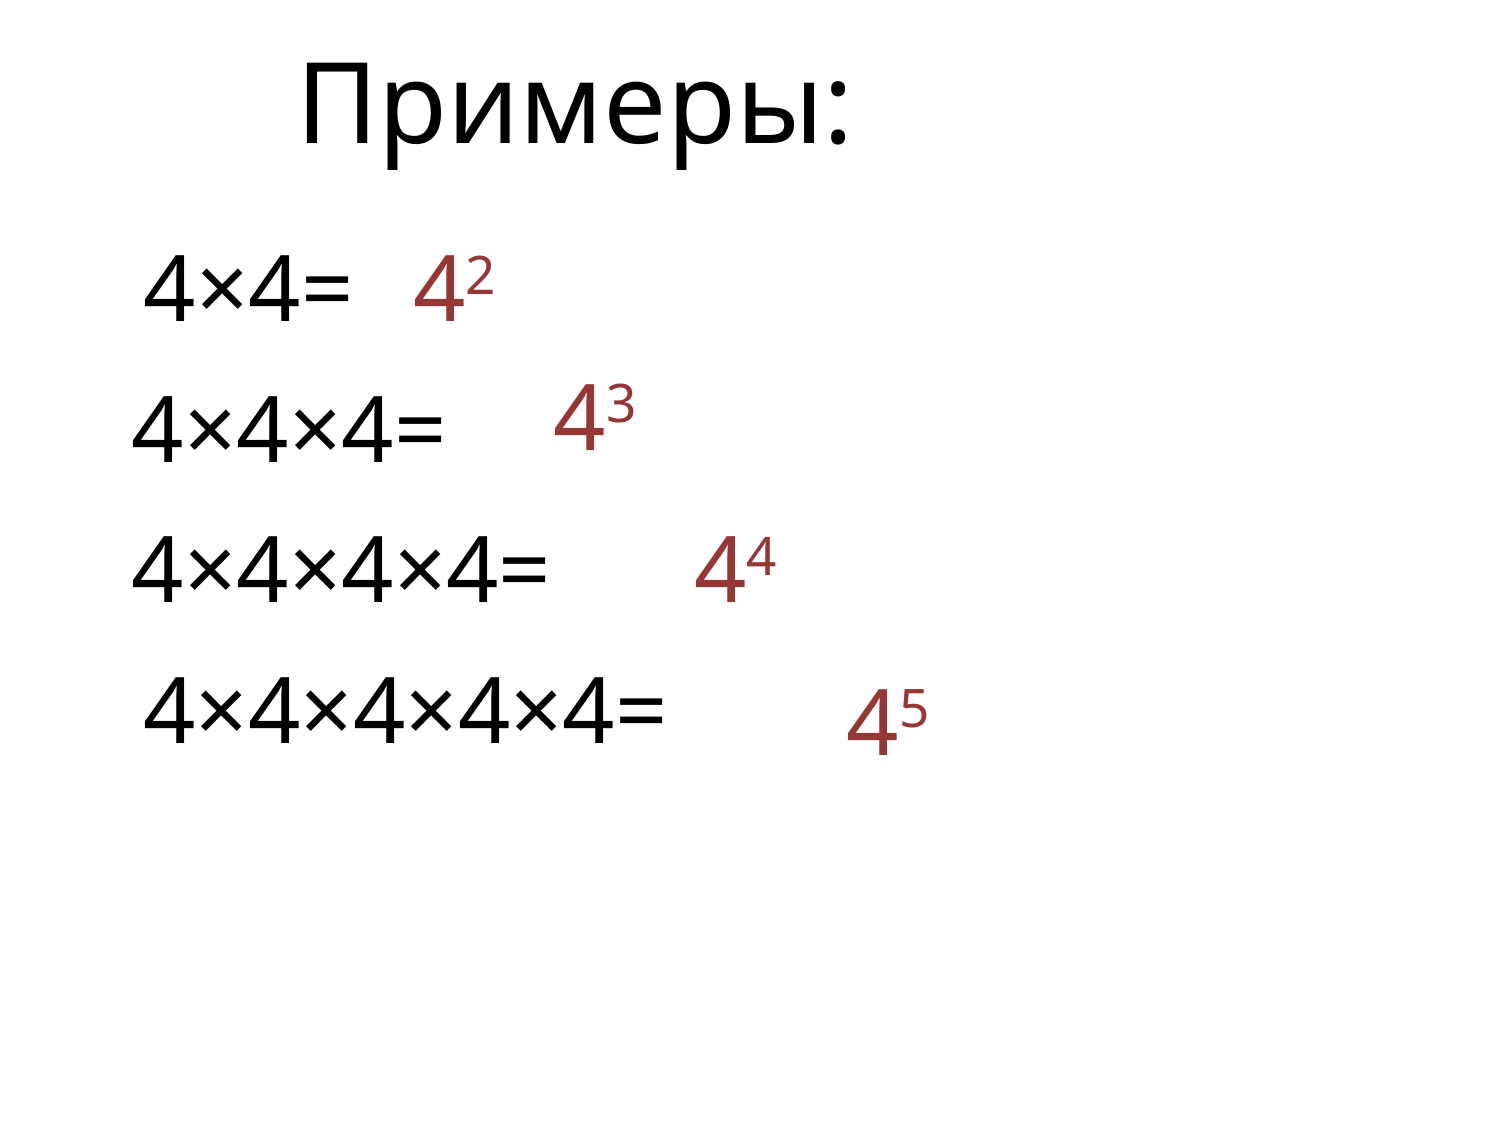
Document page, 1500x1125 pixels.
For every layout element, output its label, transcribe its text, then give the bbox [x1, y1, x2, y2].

text_box 4×4×4×4×4= [128, 644, 973, 770]
text_box Примеры: [281, 23, 961, 174]
text_box 45 [832, 656, 1020, 781]
text_box 44 [679, 503, 868, 629]
text_box 43 [539, 351, 727, 477]
text_box 4×4×4×4= [117, 503, 679, 629]
text_box 4×4= [128, 222, 398, 348]
text_box 42 [398, 222, 586, 348]
text_box 4×4×4= [117, 363, 610, 488]
